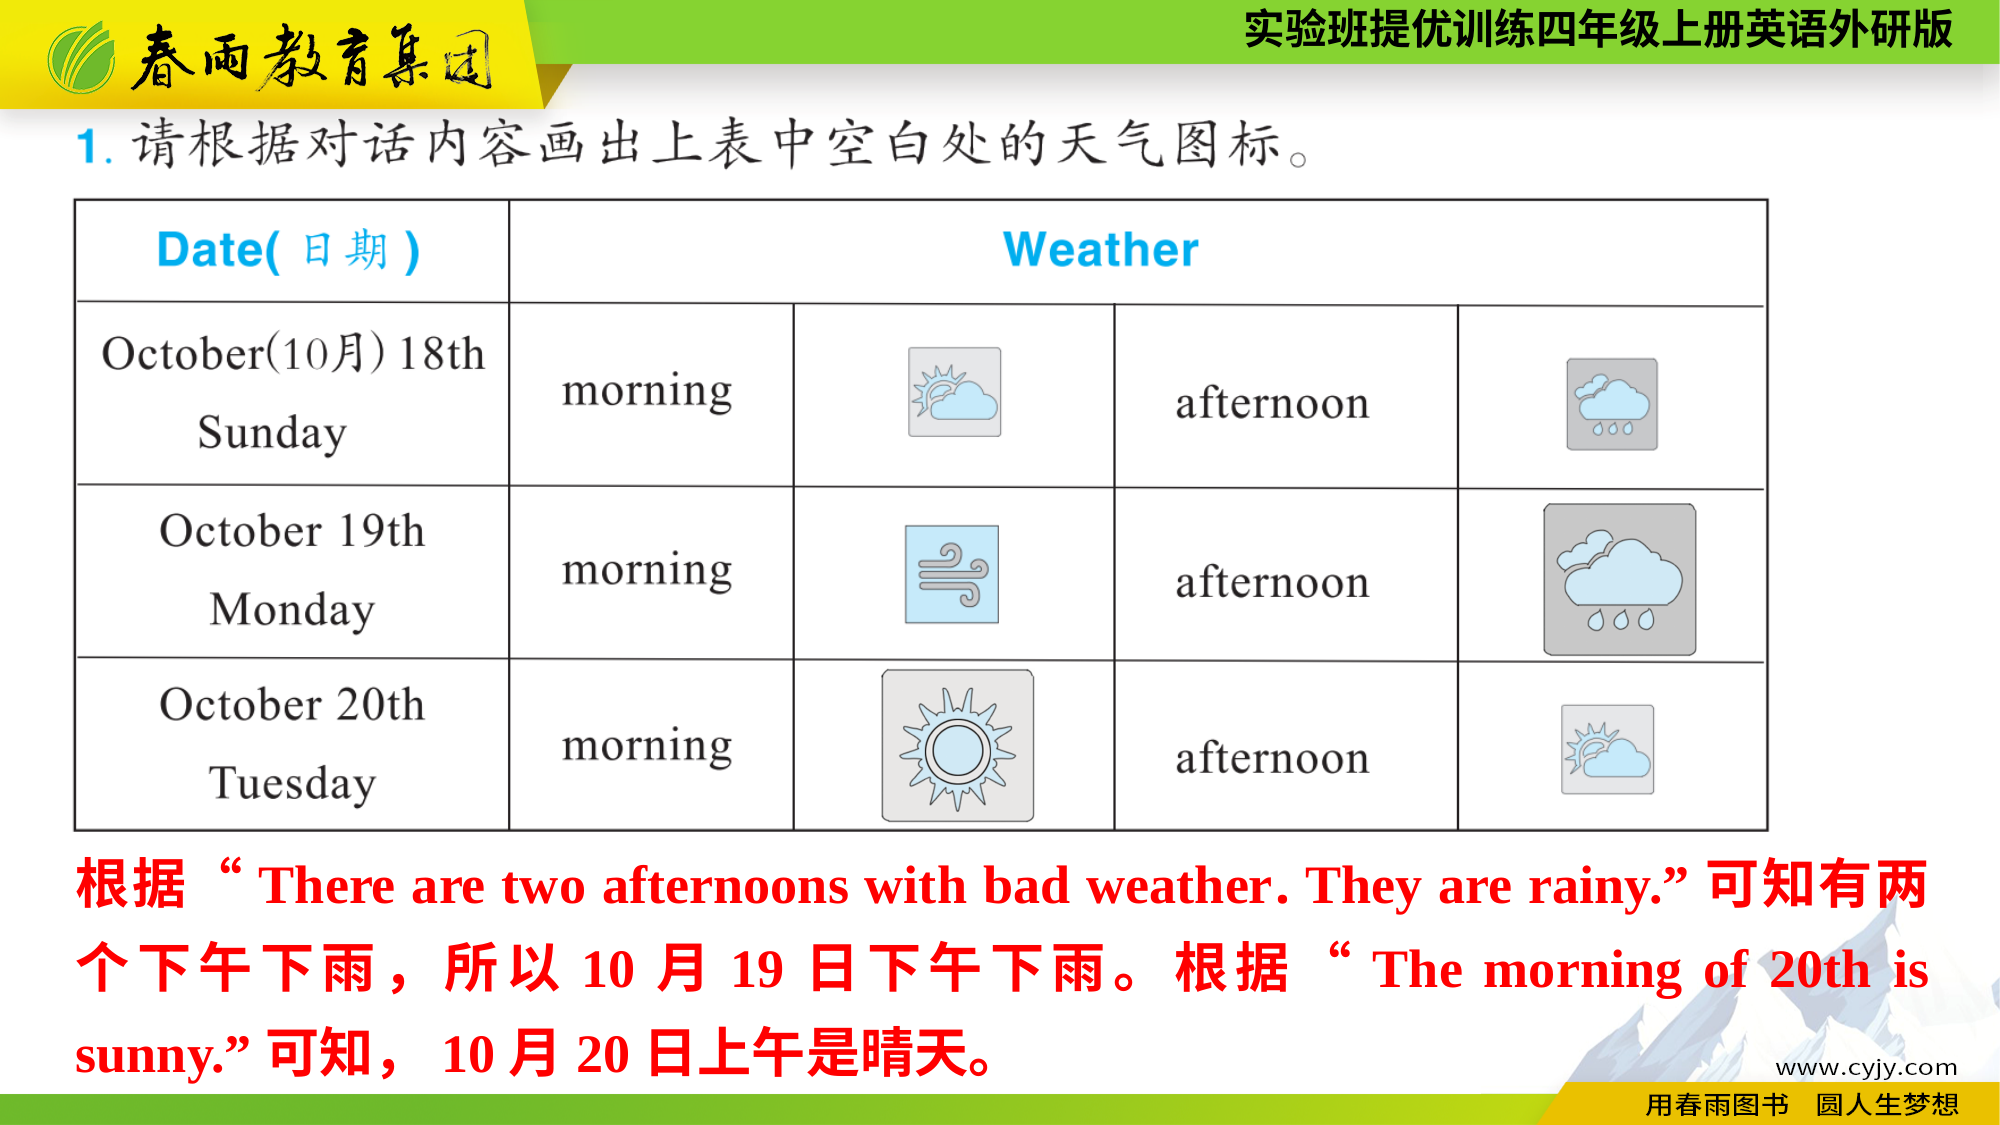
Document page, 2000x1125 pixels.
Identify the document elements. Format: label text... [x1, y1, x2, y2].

list 根据“There are two afternoons with bad weather. They are rainy.”可知有两个下午下雨，所以10月19日下午下雨。根据“The morning of 20th is sunny.”可知，10月20日上午是晴天。 [60, 822, 1945, 1085]
picture [0, 0, 2000, 1125]
